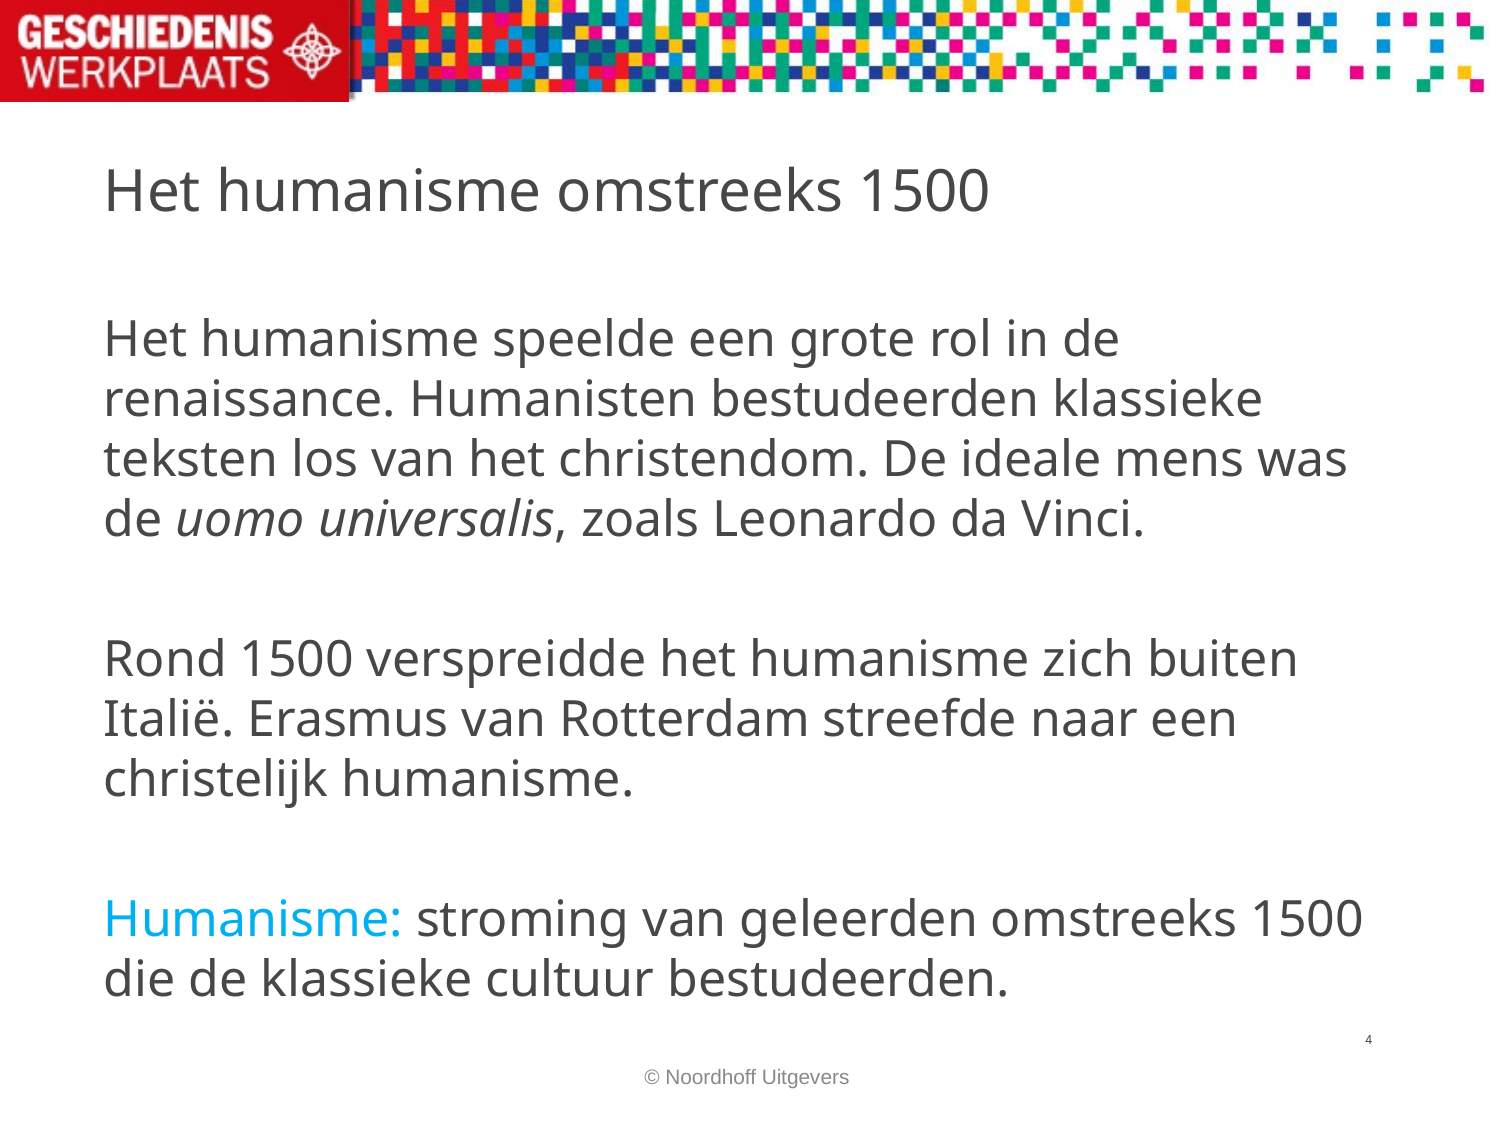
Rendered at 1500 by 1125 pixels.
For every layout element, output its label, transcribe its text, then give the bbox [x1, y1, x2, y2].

picture [0, 0, 1500, 1125]
slide_number 4 [1325, 1025, 1388, 1063]
list Het humanisme speelde een grote rol in de renaissance. Humanisten bestudeerden klassieke teksten los van het christendom. De ideale mens was de uomo universalis, zoals Leonardo da Vinci. Rond 1500 verspreidde het humanisme zich buiten Italië. Erasmus van Rotterdam streefde naar een christelijk humanisme. Humanisme: stroming van geleerden omstreeks 1500 die de klassieke cultuur bestudeerden. [103, 299, 1401, 984]
title Het humanisme omstreeks 1500 [103, 145, 1401, 256]
text_box © Noordhoff Uitgevers [512, 1045, 988, 1106]
